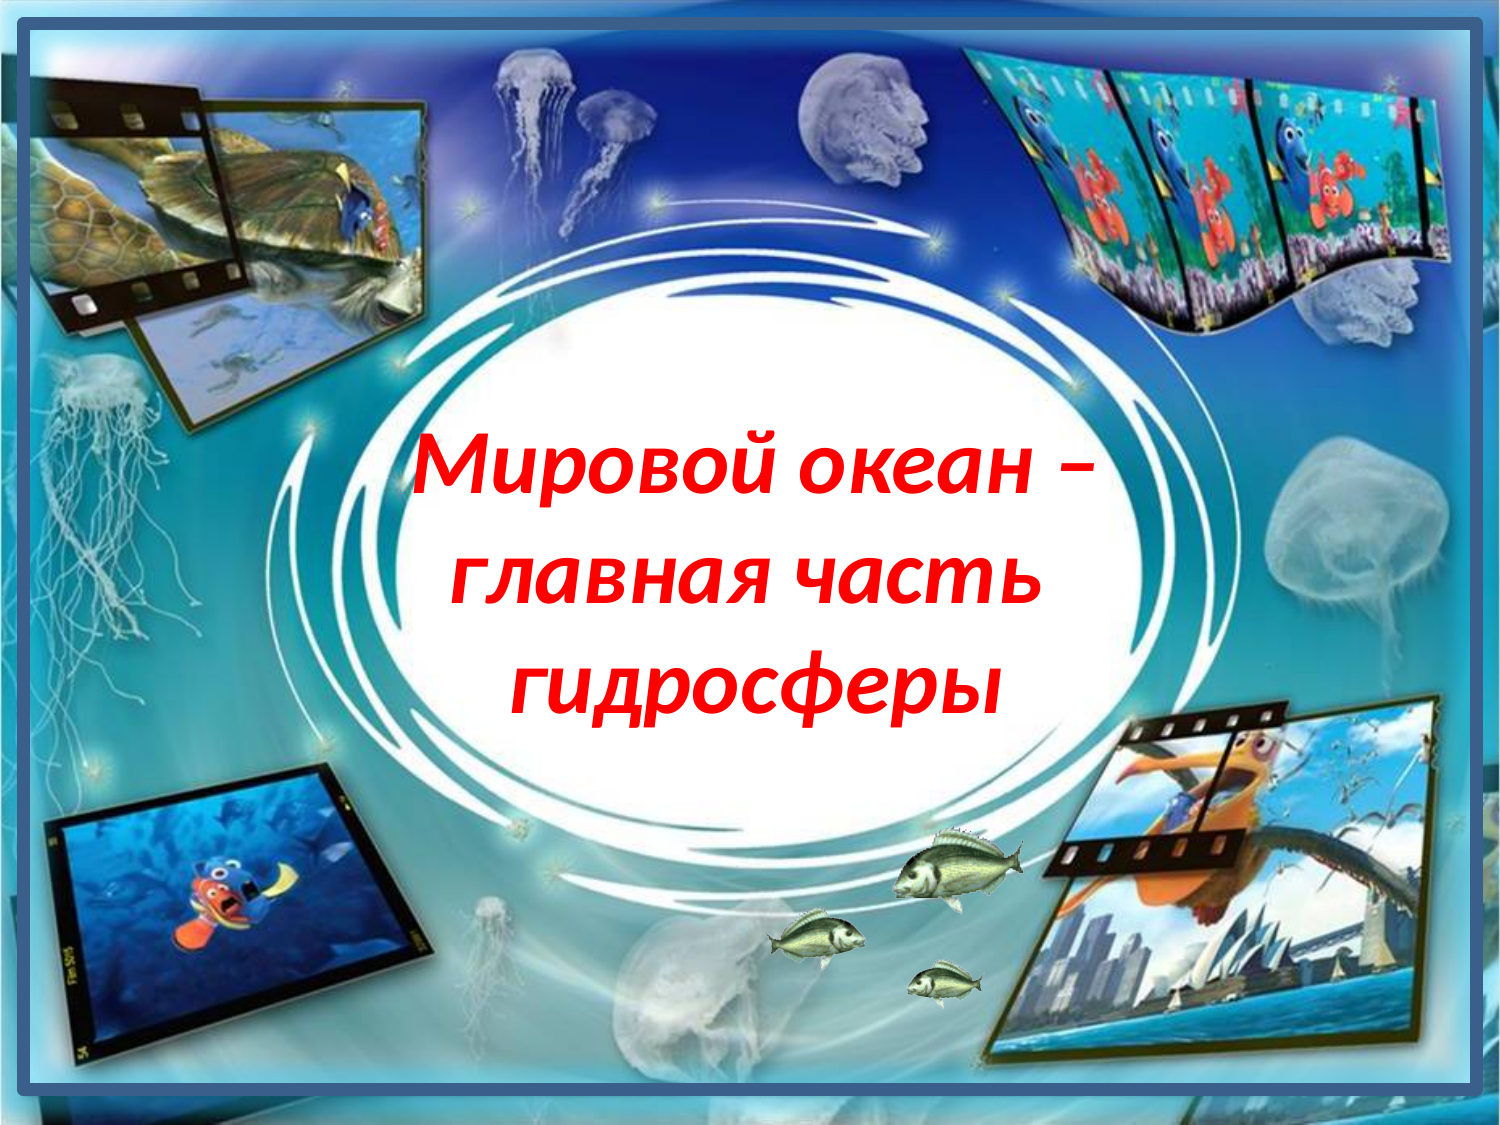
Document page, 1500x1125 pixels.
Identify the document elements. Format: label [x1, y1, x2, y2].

picture [0, 0, 1500, 1125]
text_box [21, 21, 1479, 1092]
